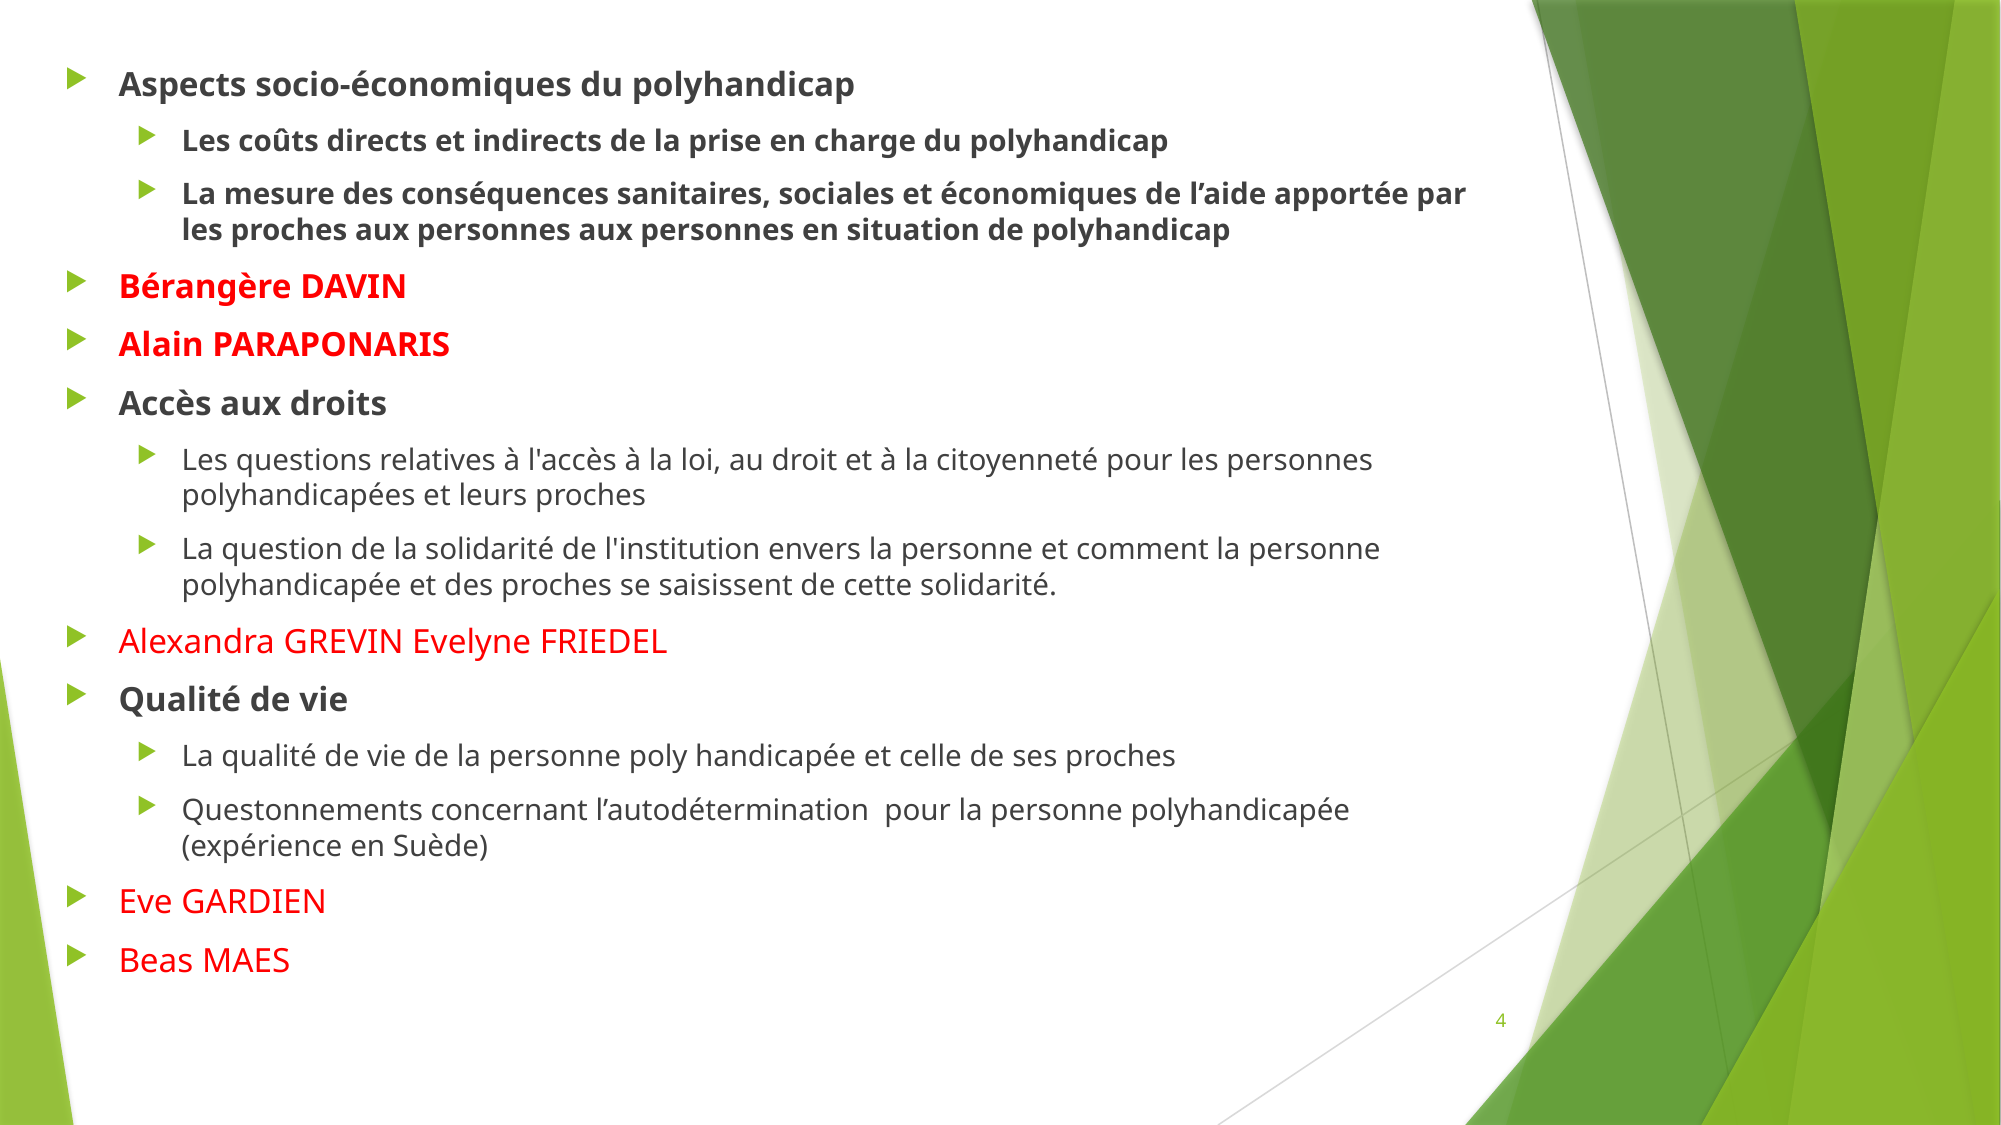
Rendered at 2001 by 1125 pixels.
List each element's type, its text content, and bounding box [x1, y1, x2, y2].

list Aspects socio-économiques du polyhandicap Les coûts directs et indirects de la prise en charge du polyhandicap La mesure des conséquences sanitaires, sociales et économiques de l’aide apportée par les proches aux personnes aux personnes en situation de polyhandicap Bérangère DAVIN Alain PARAPONARIS Accès aux droits Les questions relatives à l'accès à la loi, au droit et à la citoyenneté pour les personnes polyhandicapées et leurs proches La question de la solidarité de l'institution envers la personne et comment la personne polyhandicapée et des proches se saisissent de cette solidarité. Alexandra GREVIN Evelyne FRIEDEL Qualité de vie La qualité de vie de la personne poly handicapée et celle de ses proches Questonnements concernant l’autodétermination pour la personne polyhandicapée (expérience en Suède) Eve GARDIEN Beas MAES [49, 55, 1522, 991]
slide_number 4 [1409, 991, 1522, 1051]
